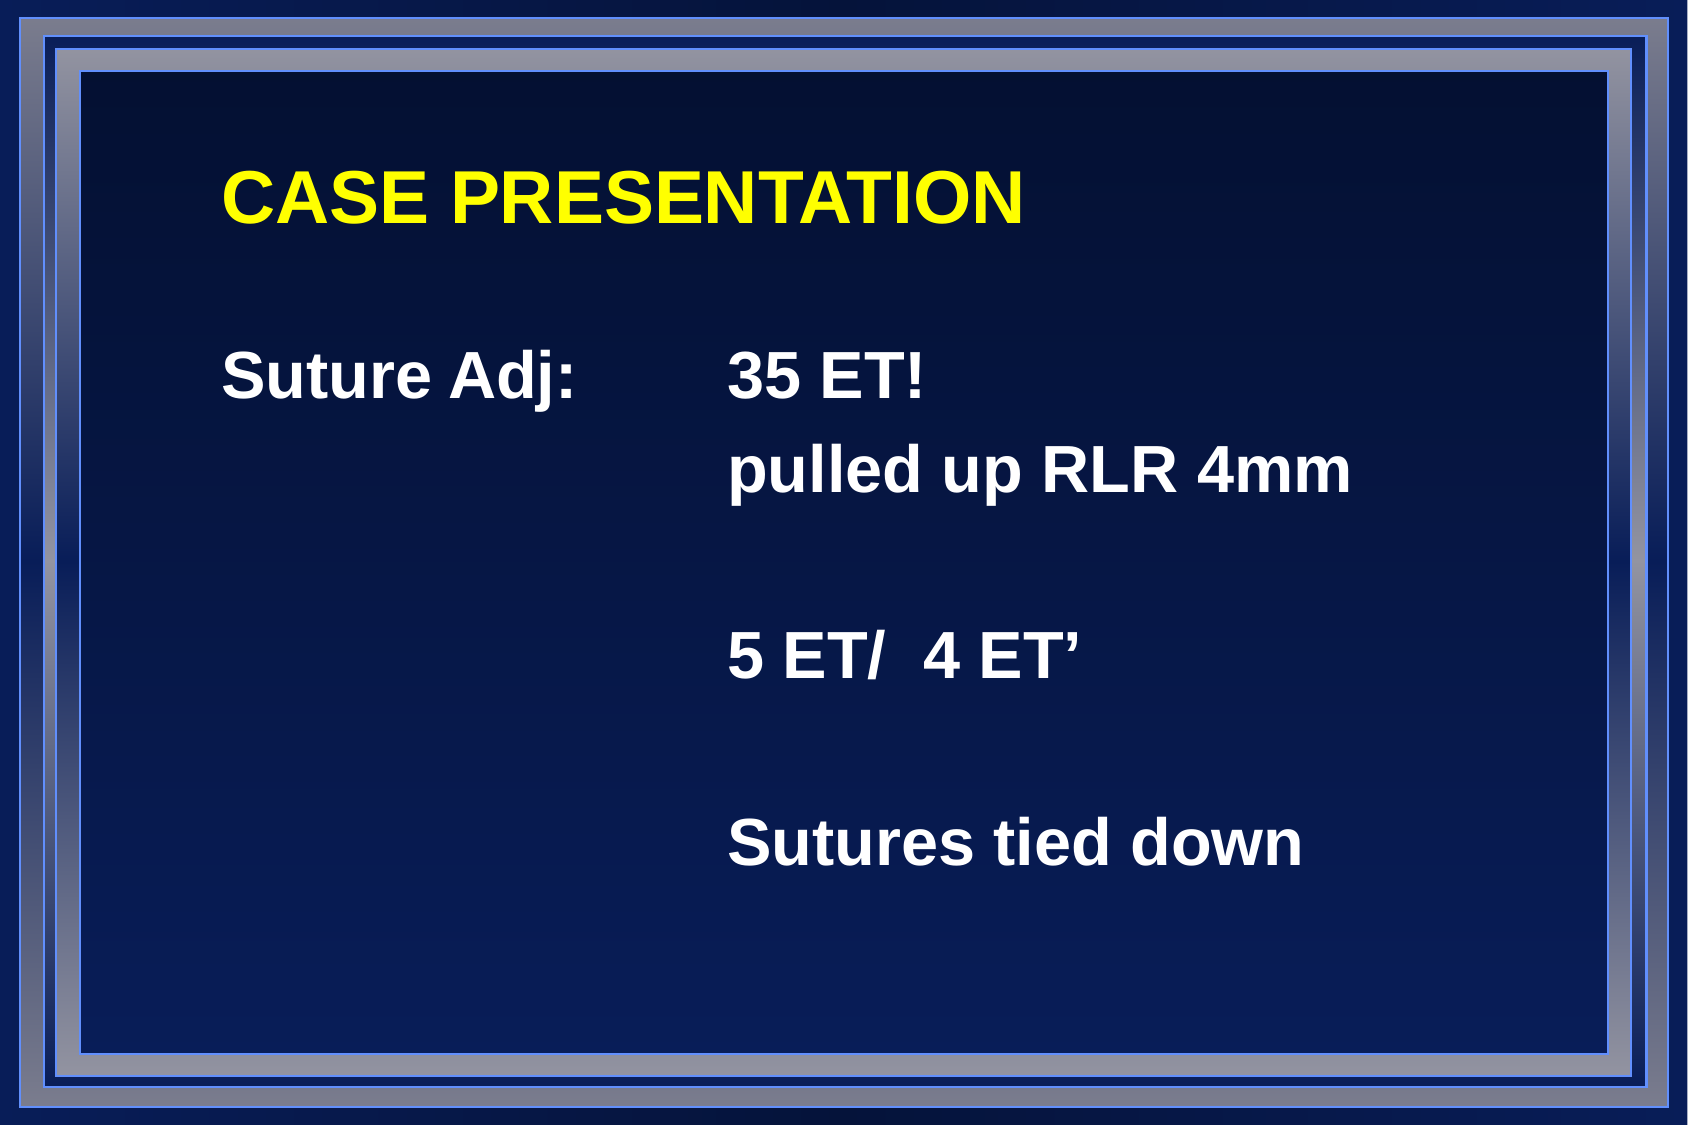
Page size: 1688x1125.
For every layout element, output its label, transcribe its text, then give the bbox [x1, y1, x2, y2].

title CASE PRESENTATION [206, 99, 1482, 288]
list Suture Adj: 35 ET! pulled up RLR 4mm 5 ET/ 4 ET’ Sutures tied down [206, 324, 1482, 1000]
